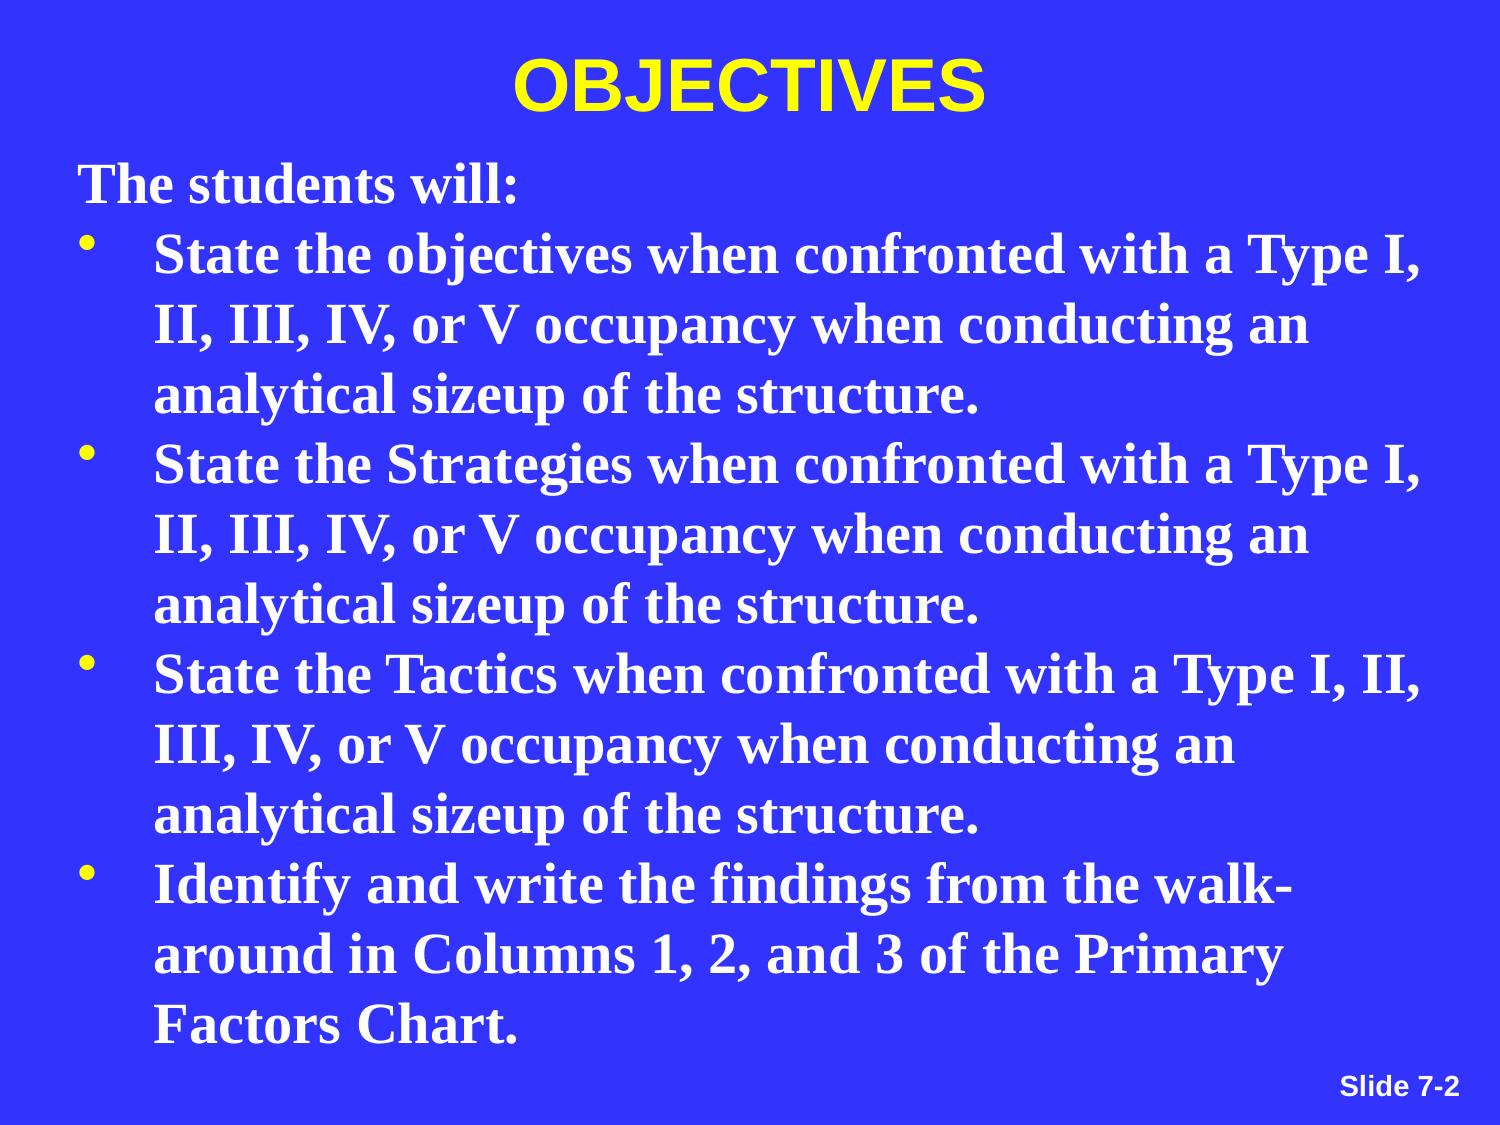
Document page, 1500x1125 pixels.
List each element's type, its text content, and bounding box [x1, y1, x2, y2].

title OBJECTIVES [74, 0, 1426, 176]
slide_number Slide 7-2 [1124, 1059, 1476, 1125]
list The students will: State the objectives when confronted with a Type I, II, III, IV, or V occupancy when conducting an analytical sizeup of the structure. State the Strategies when confronted with a Type I, II, III, IV, or V occupancy when conducting an analytical sizeup of the structure. State the Tactics when confronted with a Type I, II, III, IV, or V occupancy when conducting an analytical sizeup of the structure. Identify and write the findings from the walk- around in Columns 1, 2, and 3 of the Primary Factors Chart. [62, 137, 1476, 881]
